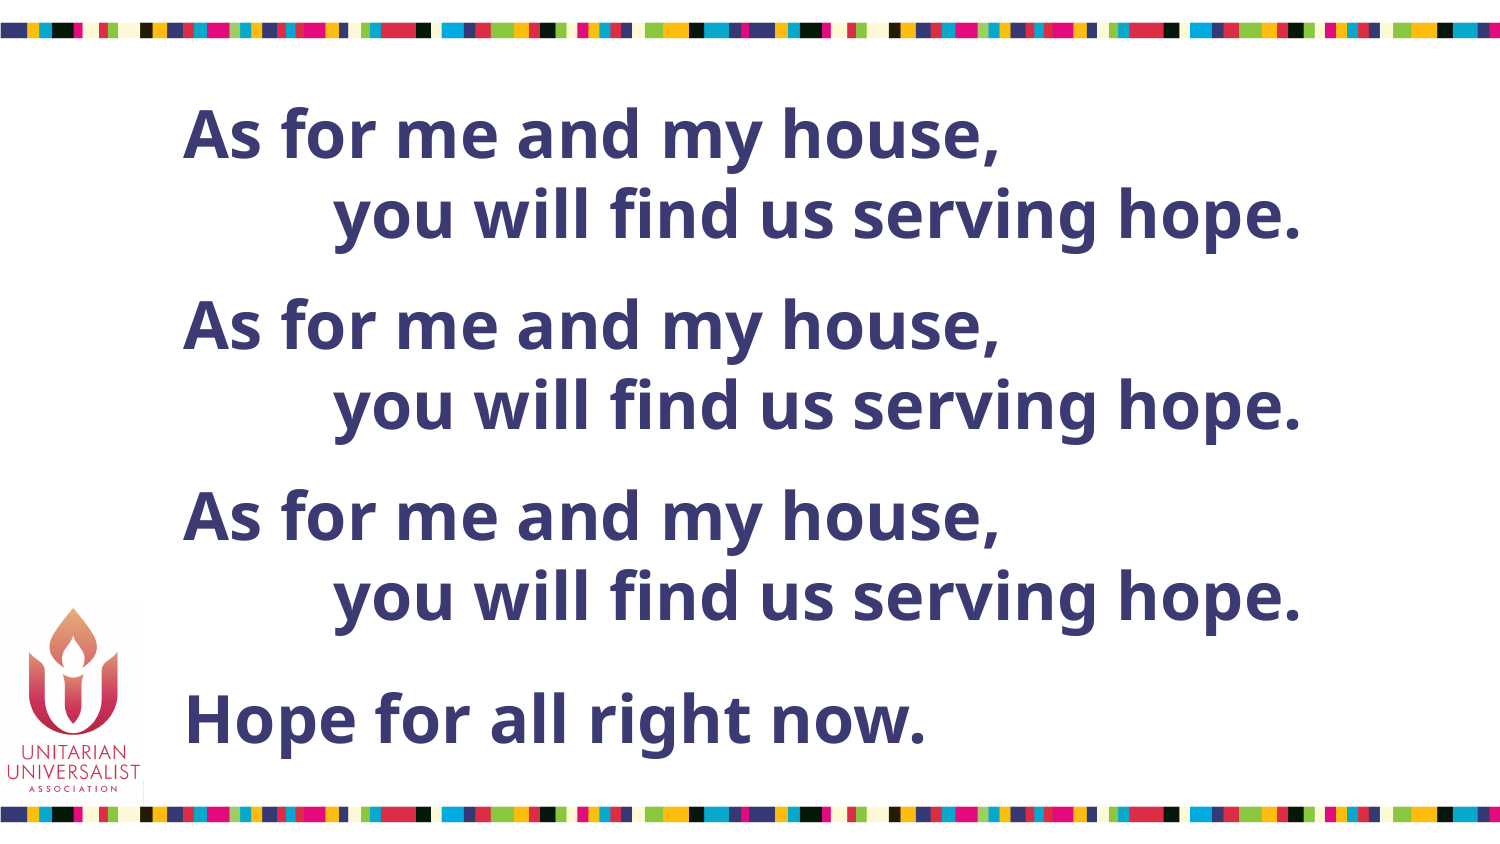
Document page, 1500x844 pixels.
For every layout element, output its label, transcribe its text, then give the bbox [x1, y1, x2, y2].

text_box As for me and my house, you will find us serving hope. As for me and my house, you will find us serving hope. As for me and my house, you will find us serving hope. Hope for all right now. [168, 76, 1421, 772]
picture [0, 22, 1500, 40]
picture [0, 600, 1500, 824]
